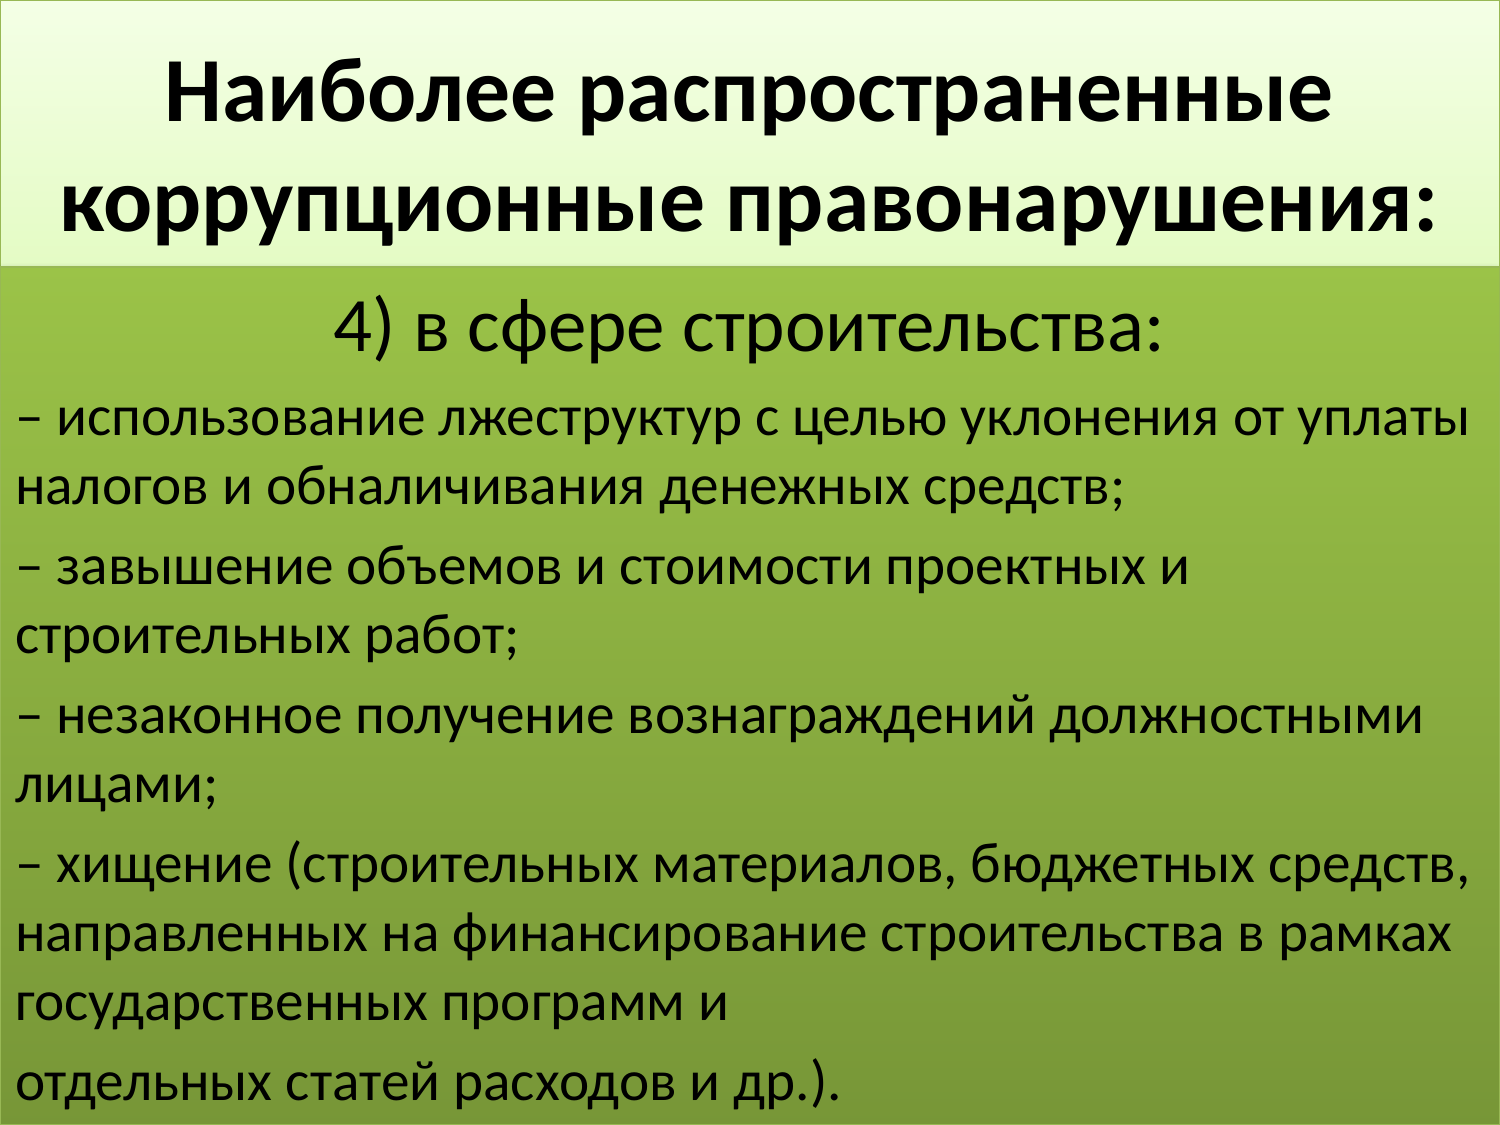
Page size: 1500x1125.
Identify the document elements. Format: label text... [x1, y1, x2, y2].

subtitle 4) в сфере строительства: – использование лжеструктур с целью уклонения от уплаты налогов и обналичивания денежных средств; – завышение объемов и стоимости проектных и строительных работ; – незаконное получение вознаграждений должностными лицами; – хищение (строительных материалов, бюджетных средств, направленных на финансирование строительства в рамках государственных программ и отдельных статей расходов и др.). [0, 266, 1500, 1125]
title Наиболее распространенные коррупционные правонарушения: [0, 0, 1500, 266]
